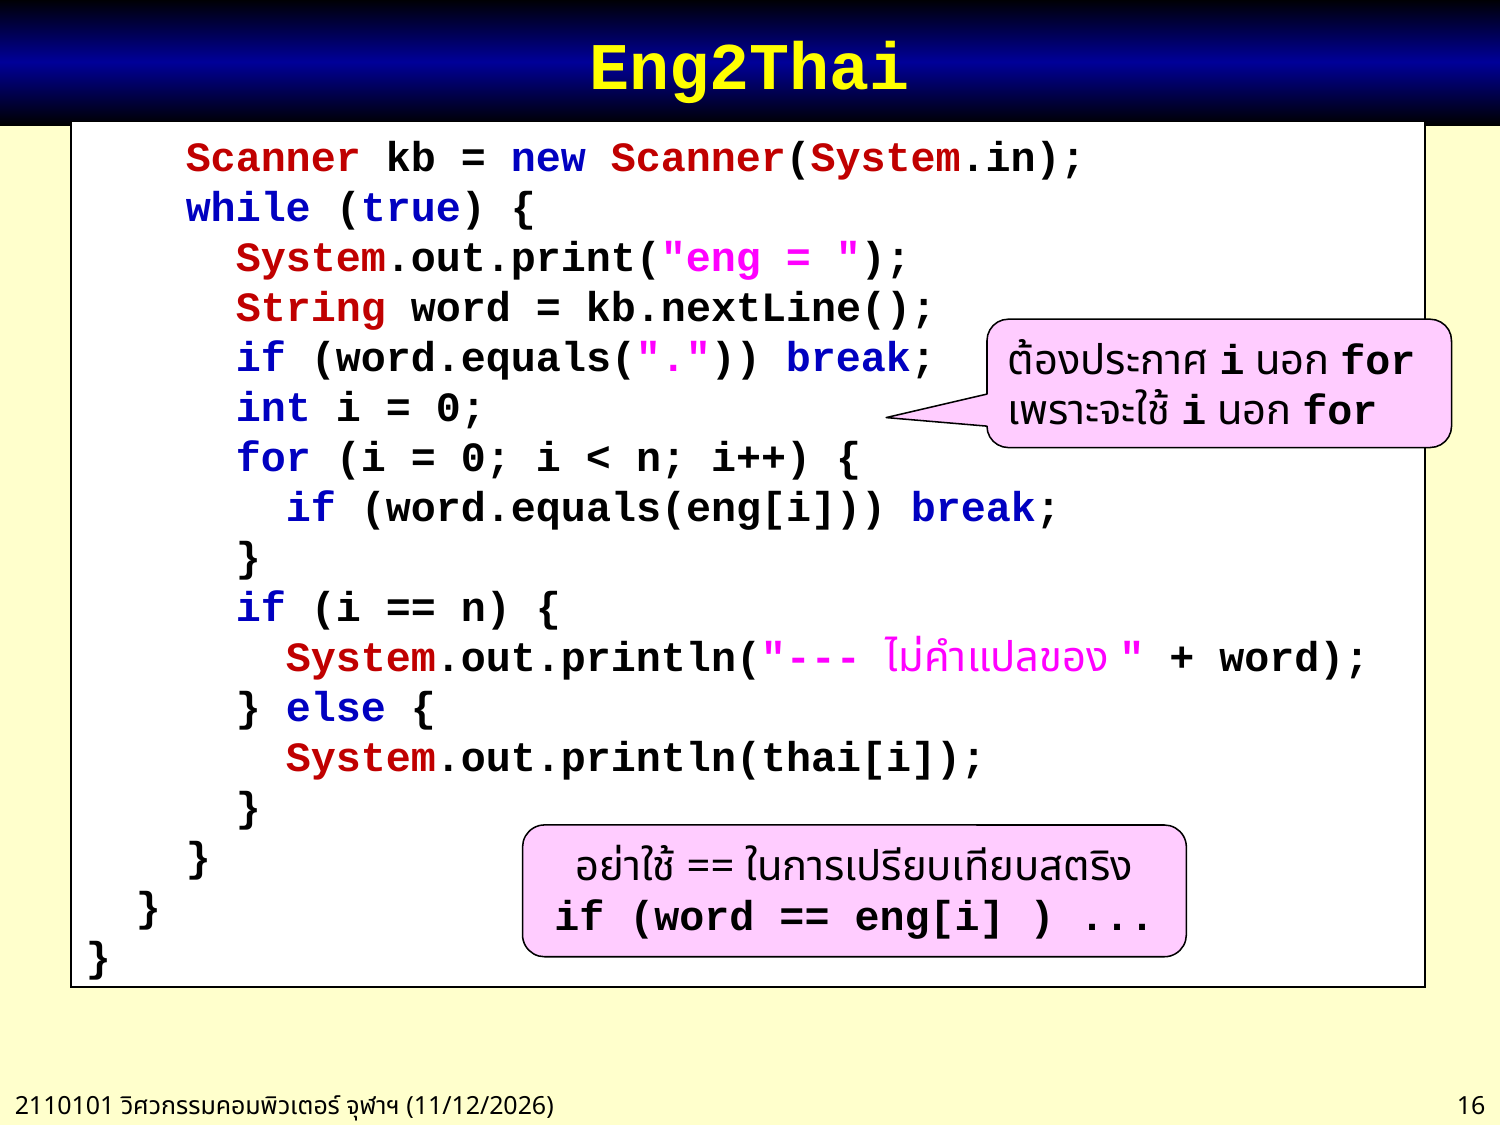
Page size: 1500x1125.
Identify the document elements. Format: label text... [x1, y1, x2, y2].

title Eng2Thai [0, 0, 1500, 126]
text_box อย่าใช้ == ในการเปรียบเทียบสตริง if (word == eng[i] ) ... [522, 824, 1187, 957]
text_box ต้องประกาศ i นอก for เพราะจะใช้ i นอก for [886, 319, 1452, 448]
text_box Scanner kb = new Scanner(System.in); while (true) { System.out.print("eng = "); String word = kb.nextLine(); if (word.equals(".")) break; int i = 0; for (i = 0; i < n; i++) { if (word.equals(eng[i])) break; } if (i == n) { System.out.println("--- ไม่คำแปลของ " + word); } else { System.out.println(thai[i]); } } } } [71, 121, 1425, 988]
